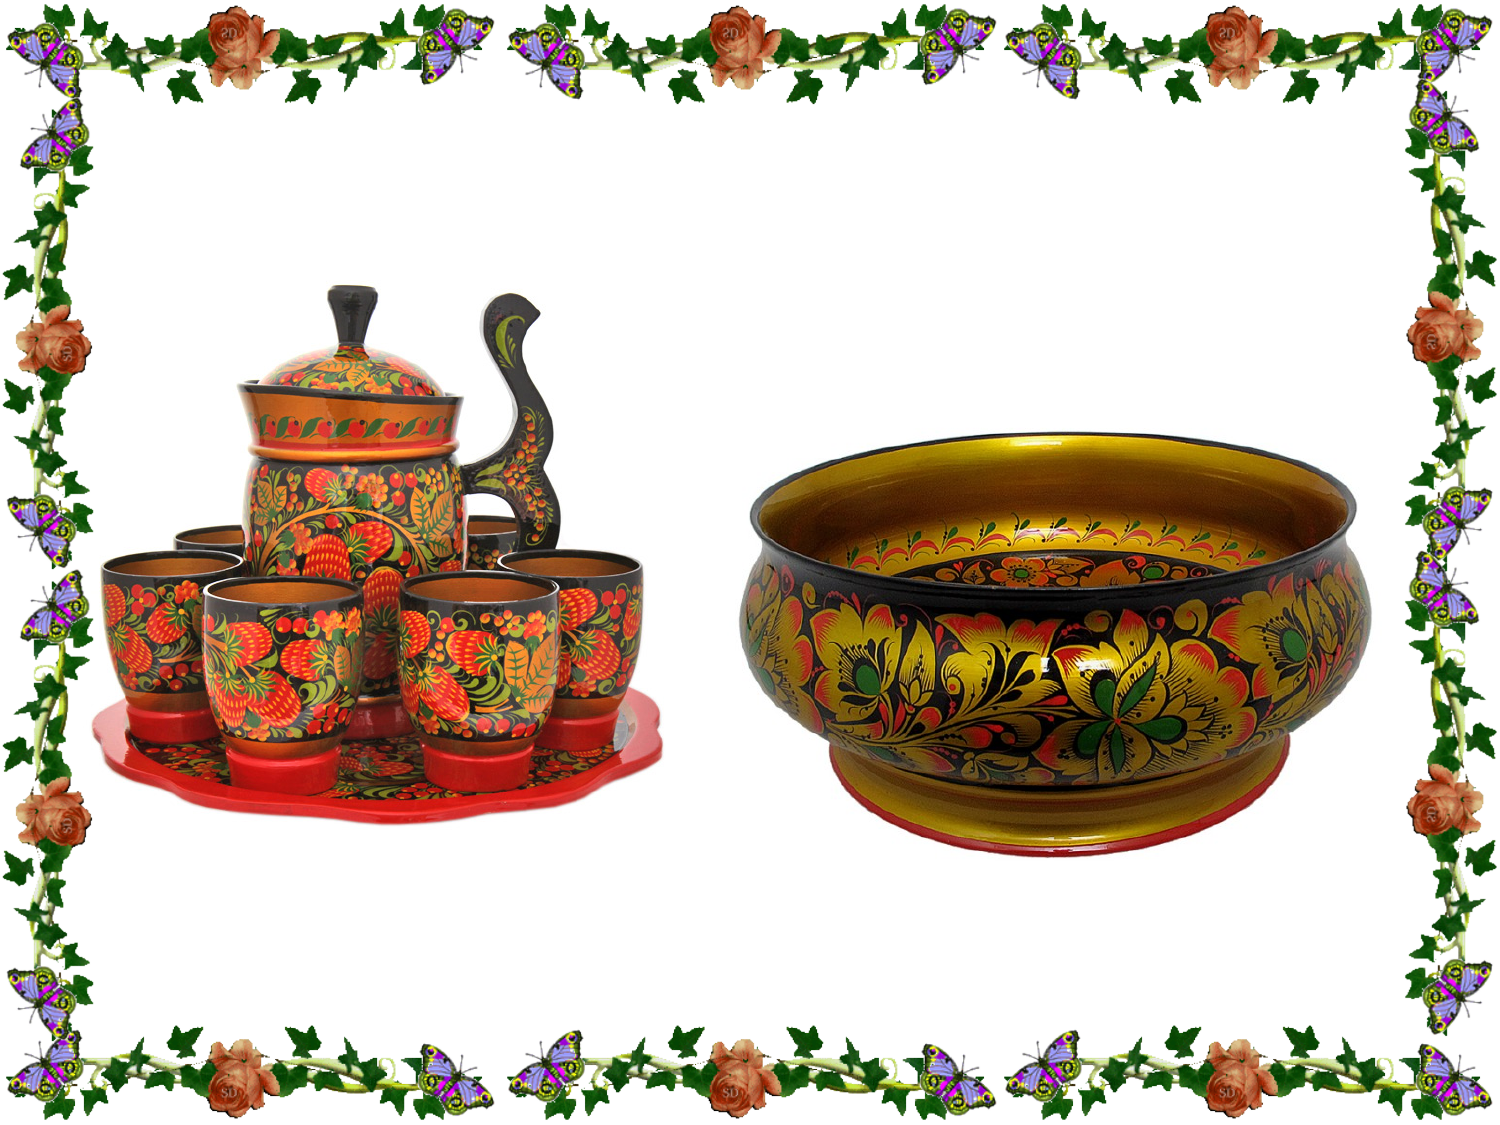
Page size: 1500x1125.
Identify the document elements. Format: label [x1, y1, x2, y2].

text_box [0, 0, 1500, 1125]
